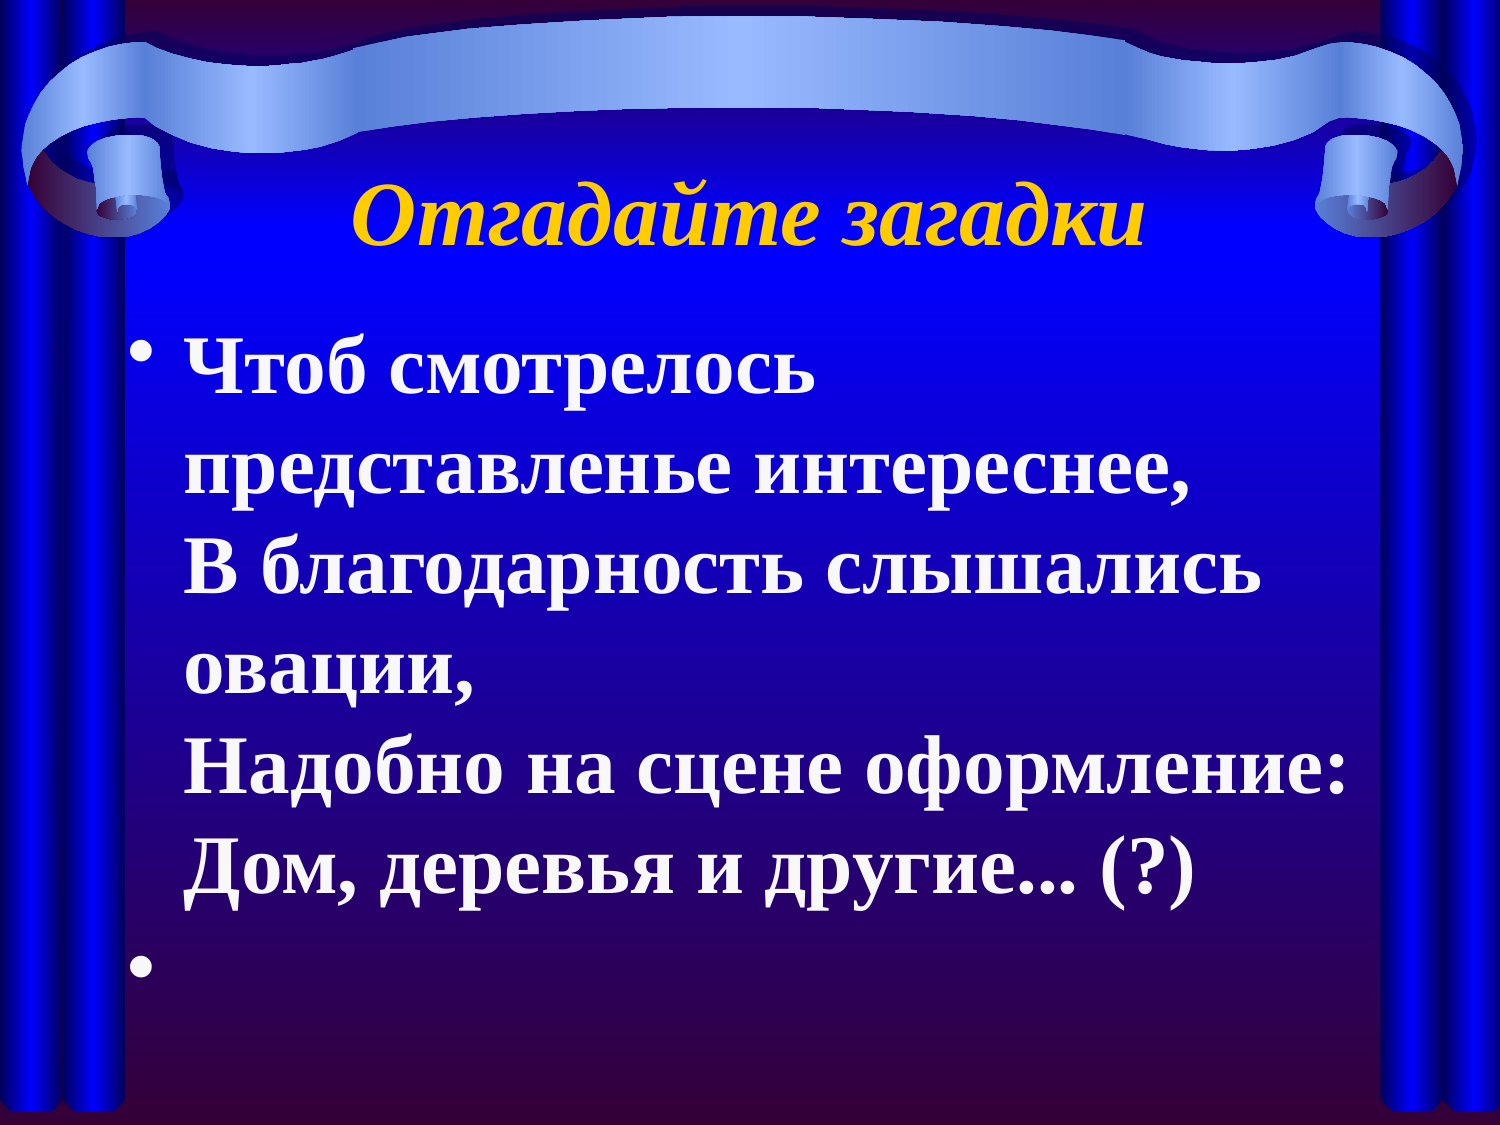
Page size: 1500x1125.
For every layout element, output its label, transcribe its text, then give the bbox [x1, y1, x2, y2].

list Чтоб смотрелось представленье интереснее, В благодарность слышались овации, Надобно на сцене оформление: Дом, деревья и другие... (?) [112, 302, 1388, 1051]
title Отгадайте загадки [112, 149, 1388, 268]
